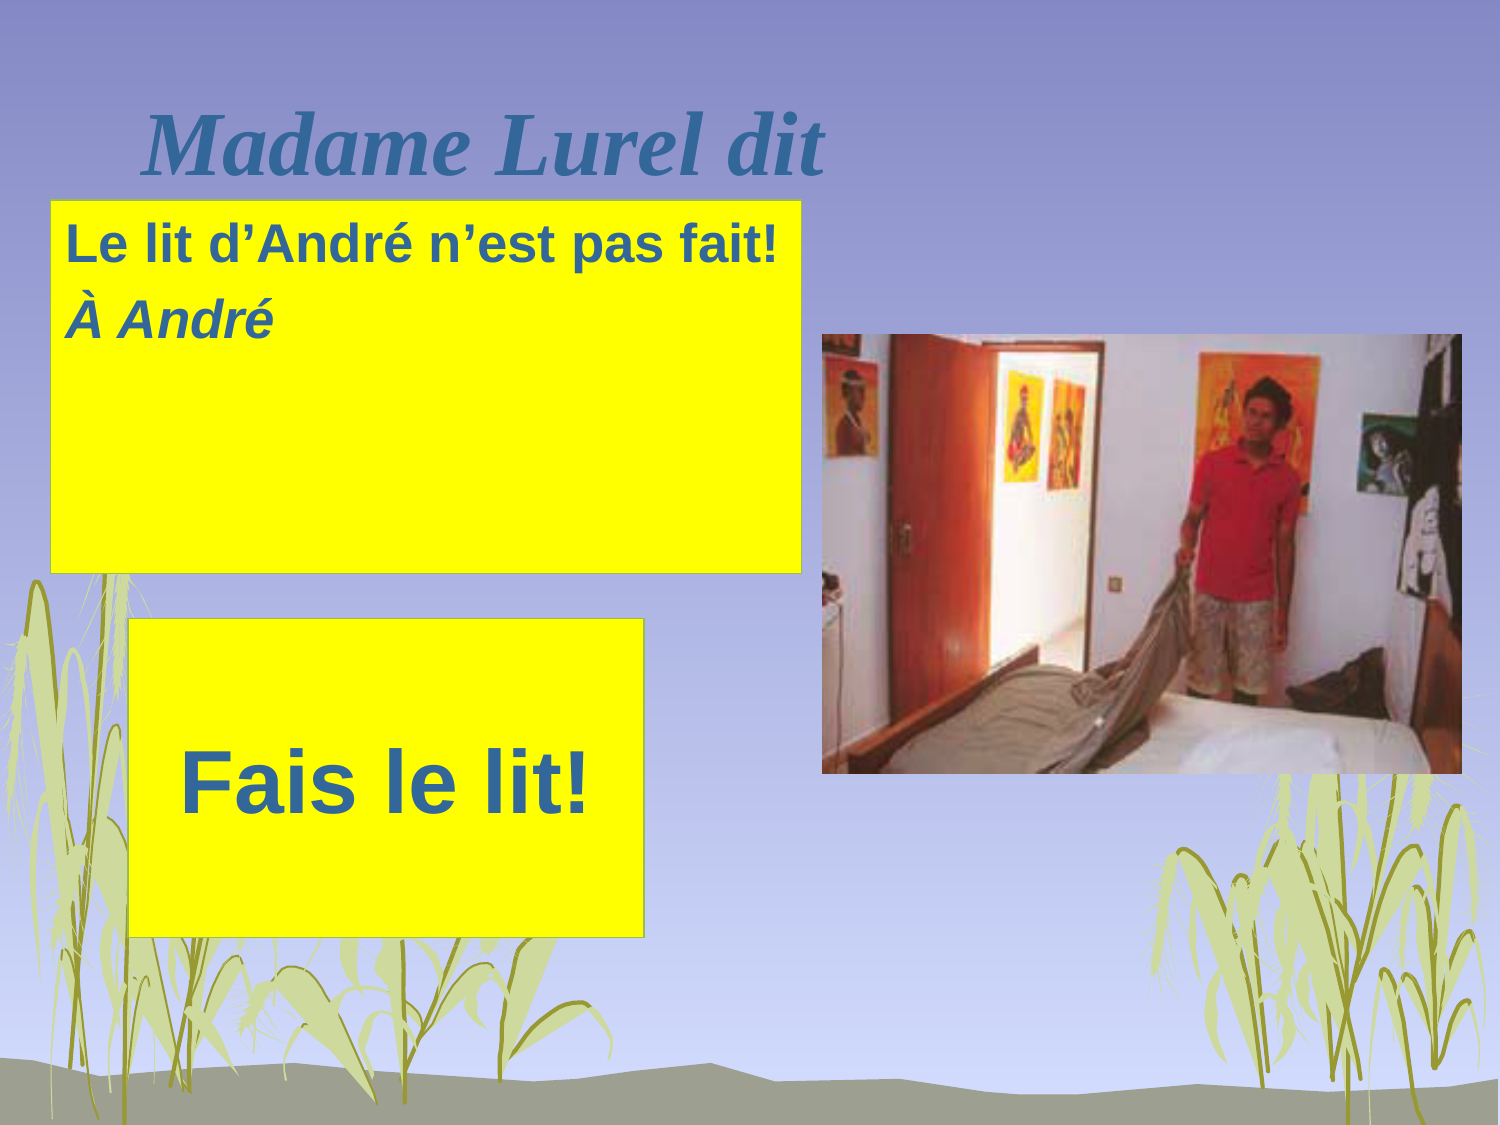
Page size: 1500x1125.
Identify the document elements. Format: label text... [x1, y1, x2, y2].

text_box Le lit d’André n’est pas fait! À André [50, 199, 802, 574]
subtitle Fais le lit! [127, 618, 645, 938]
picture [822, 334, 1462, 775]
title Madame Lurel dit [126, 37, 1371, 241]
